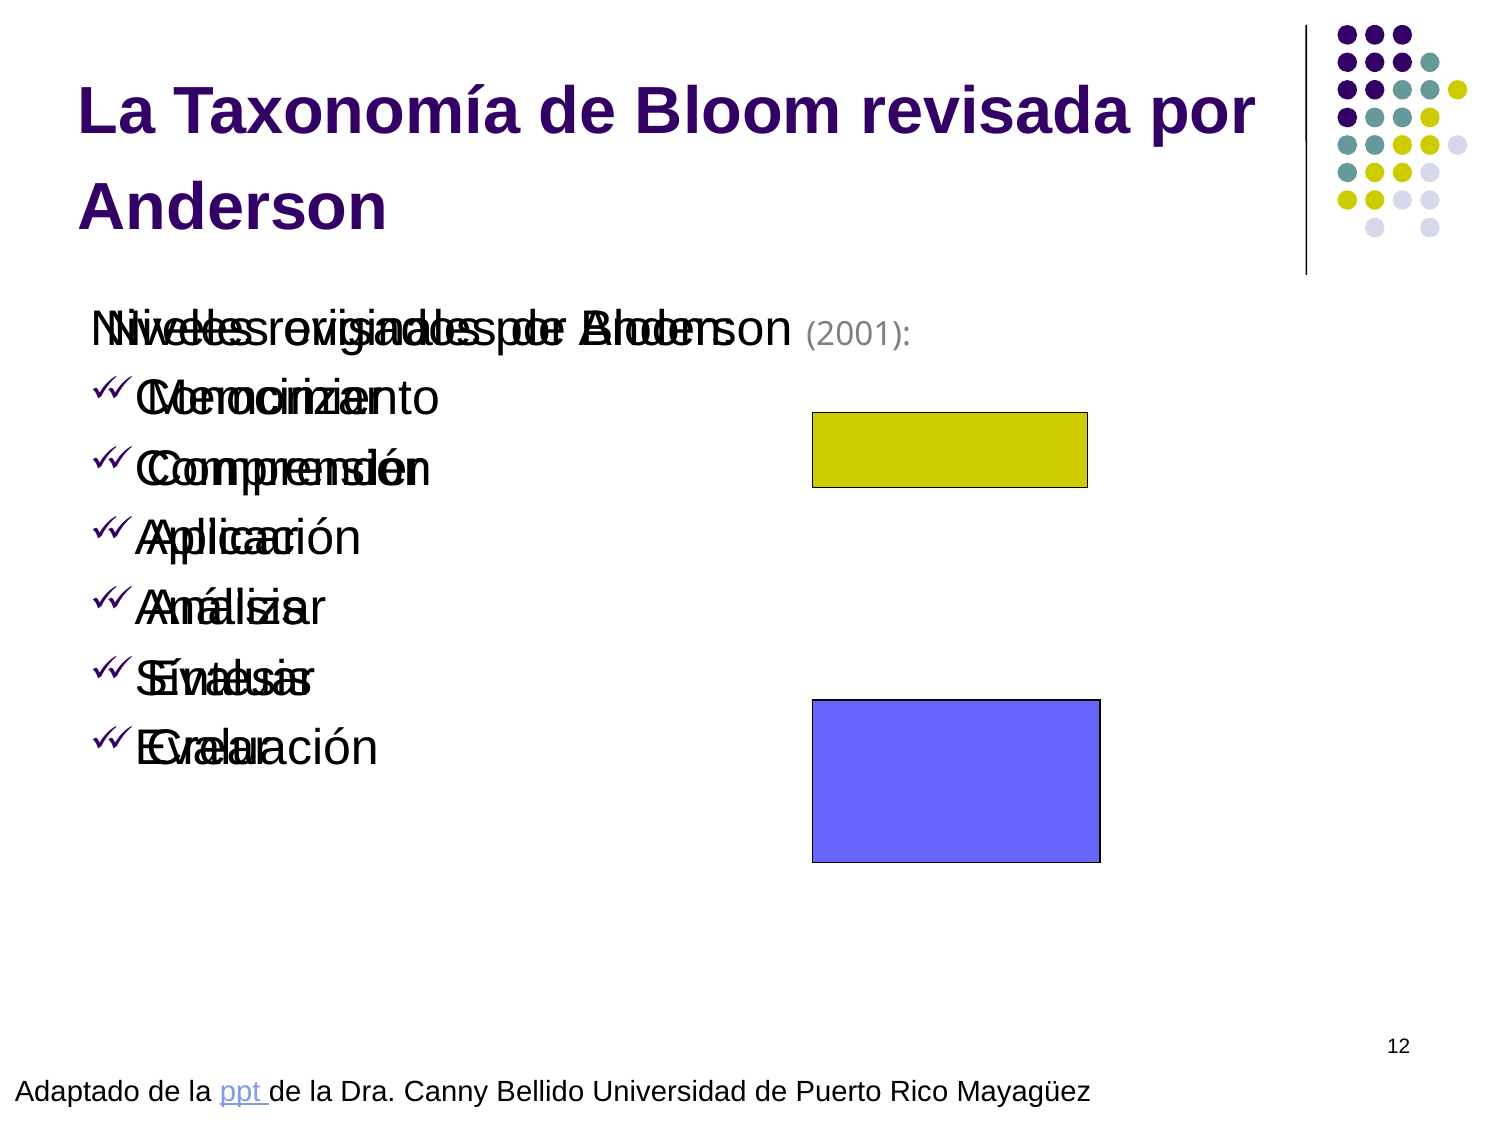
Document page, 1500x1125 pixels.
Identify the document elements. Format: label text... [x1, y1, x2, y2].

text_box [0, 1024, 1500, 1116]
list Niveles revisados por Anderson (2001): Memorizar Comprender Aplicar Analizar Evaluar Crear [74, 287, 1426, 1012]
title La Taxonomía de Bloom revisada por Anderson [62, 37, 1301, 251]
